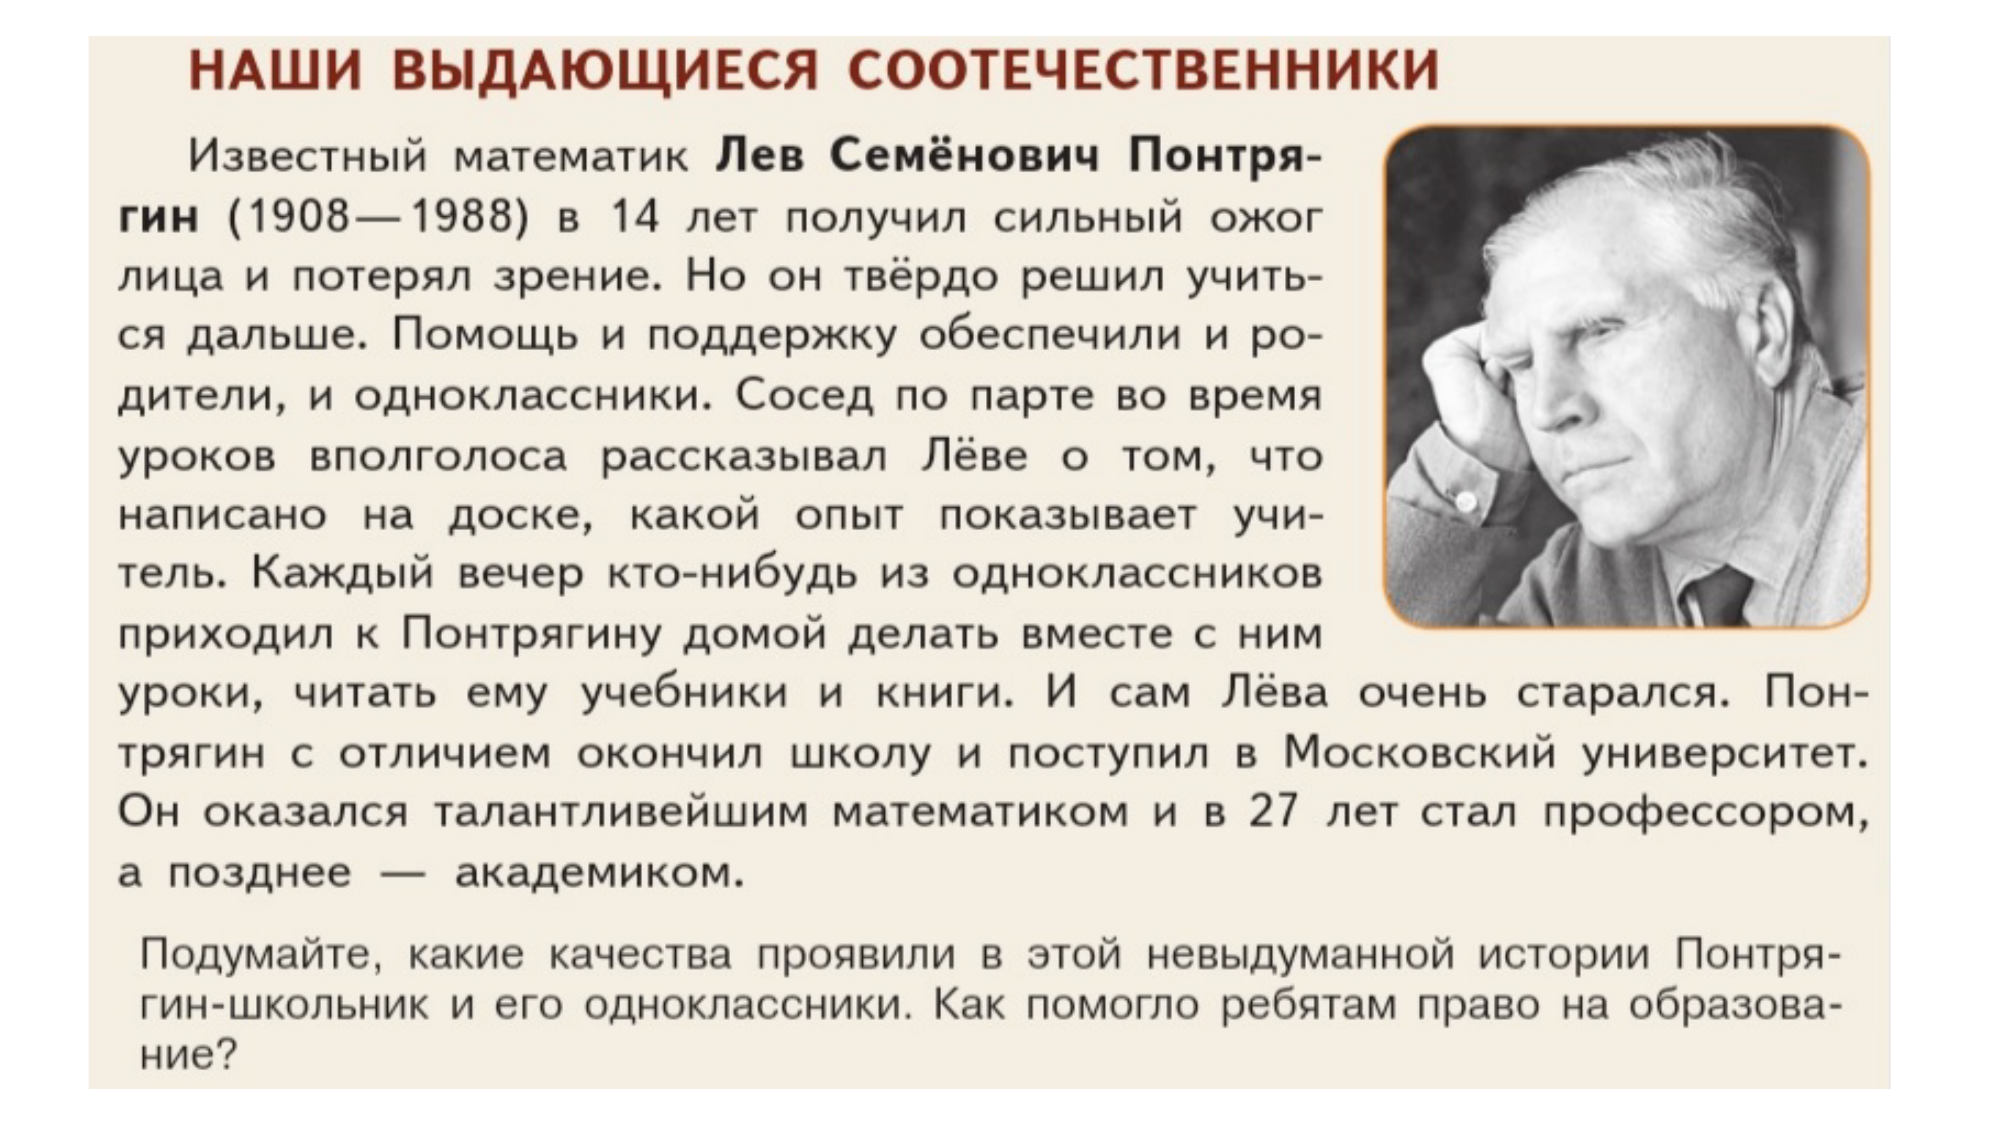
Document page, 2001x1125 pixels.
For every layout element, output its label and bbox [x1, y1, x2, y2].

picture [88, 36, 1891, 1089]
